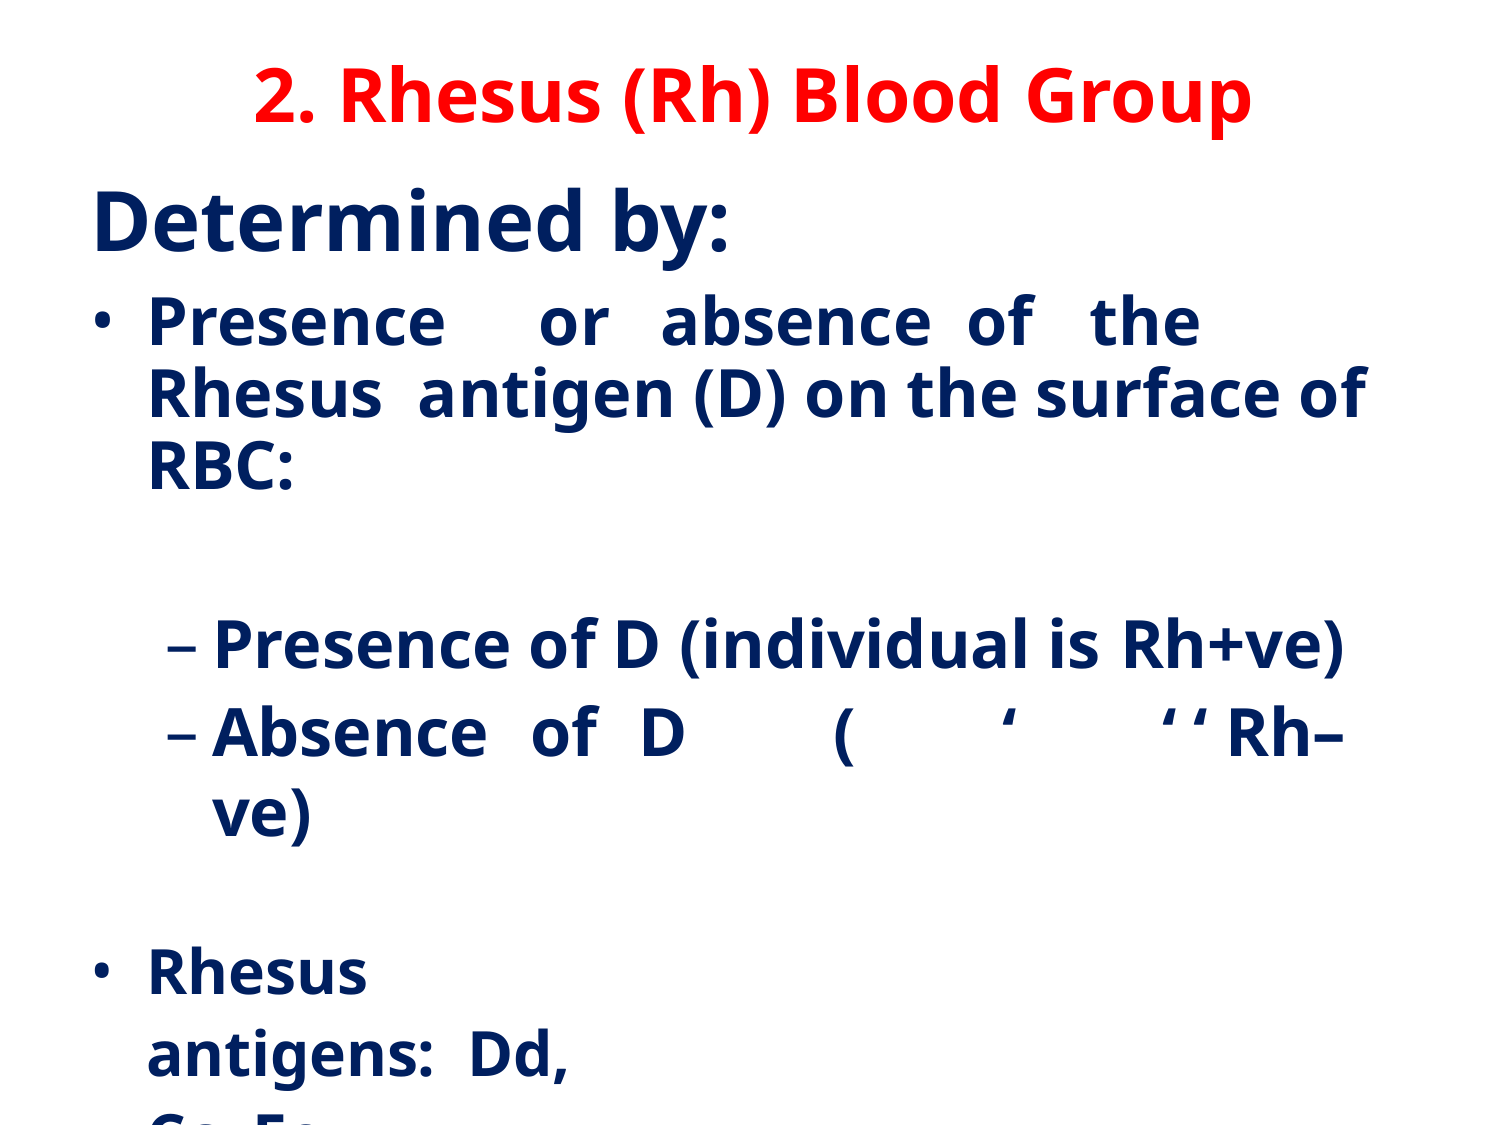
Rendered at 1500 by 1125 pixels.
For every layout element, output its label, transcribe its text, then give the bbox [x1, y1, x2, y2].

text_box Determined by: Presence or absence of the Rhesus antigen (D) on the surface of RBC: Presence of D (individual is Rh+ve) Absence of D ( ‘ ‘ ‘ Rh–ve) Rhesus antigens: Dd, Cc, Ee Clinically most important is D [87, 168, 1413, 1125]
title 2. Rhesus (Rh) Blood Group [119, 21, 1381, 168]
